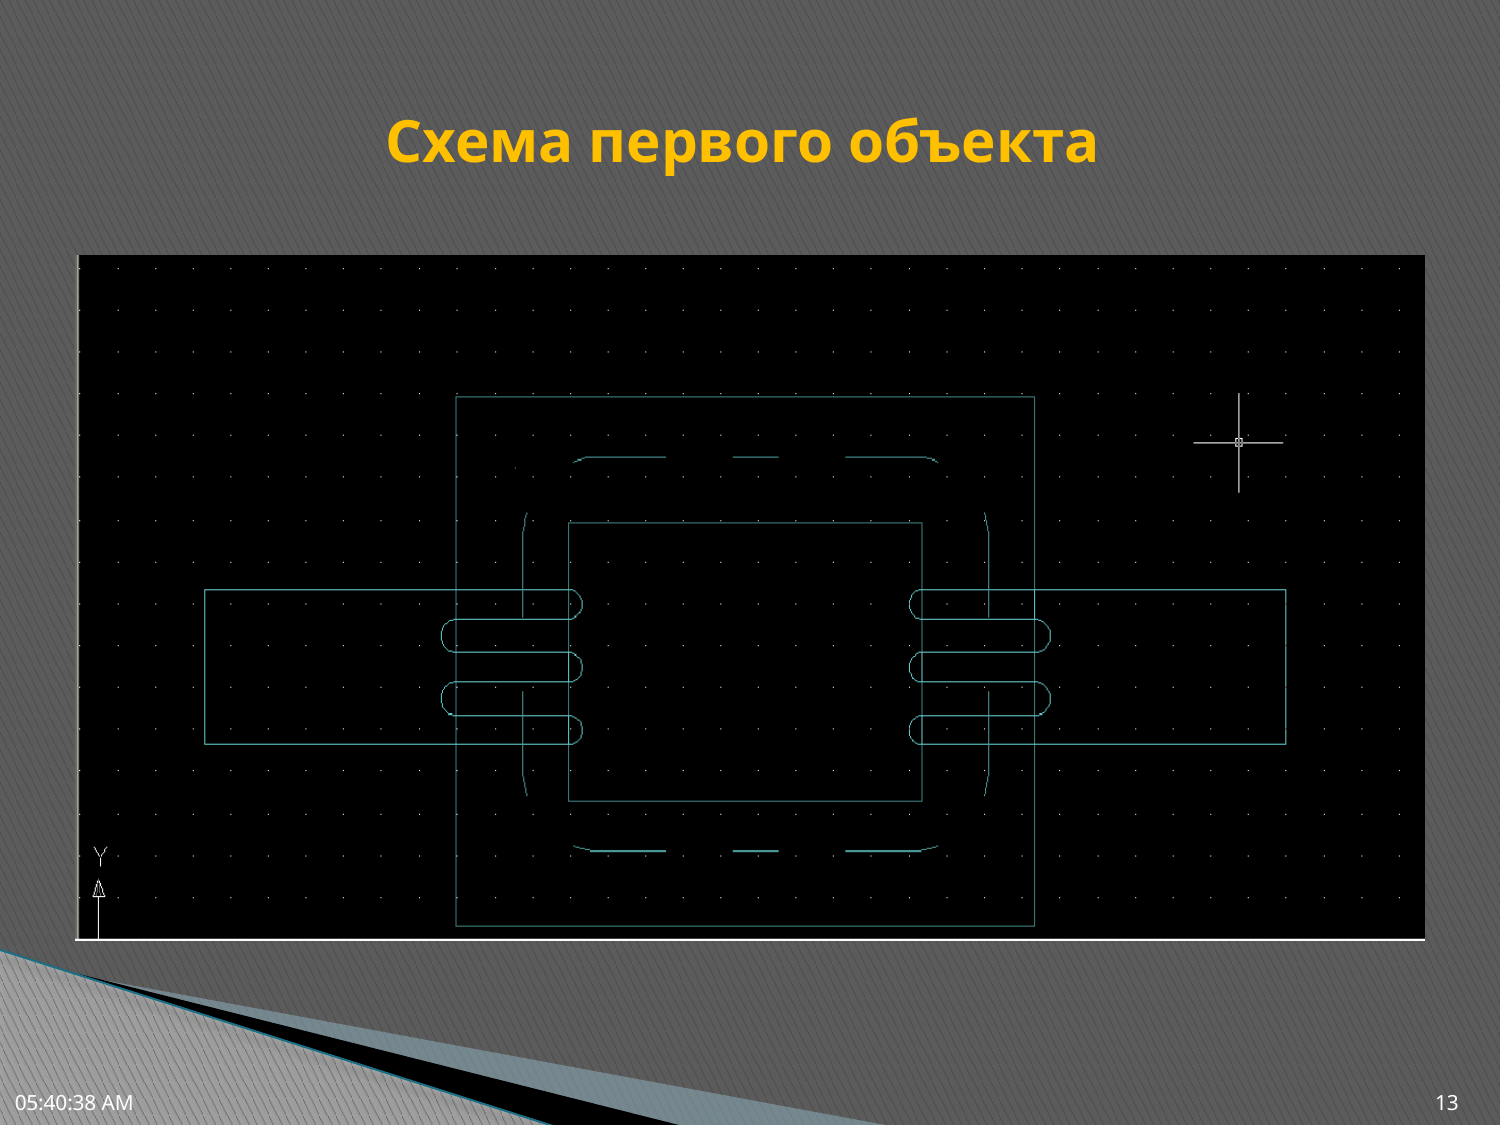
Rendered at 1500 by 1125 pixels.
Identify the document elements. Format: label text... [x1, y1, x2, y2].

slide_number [0, 1065, 315, 1125]
footer 13 [1393, 1065, 1500, 1125]
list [74, 255, 1426, 941]
title Схема первого объекта [75, 45, 1425, 233]
